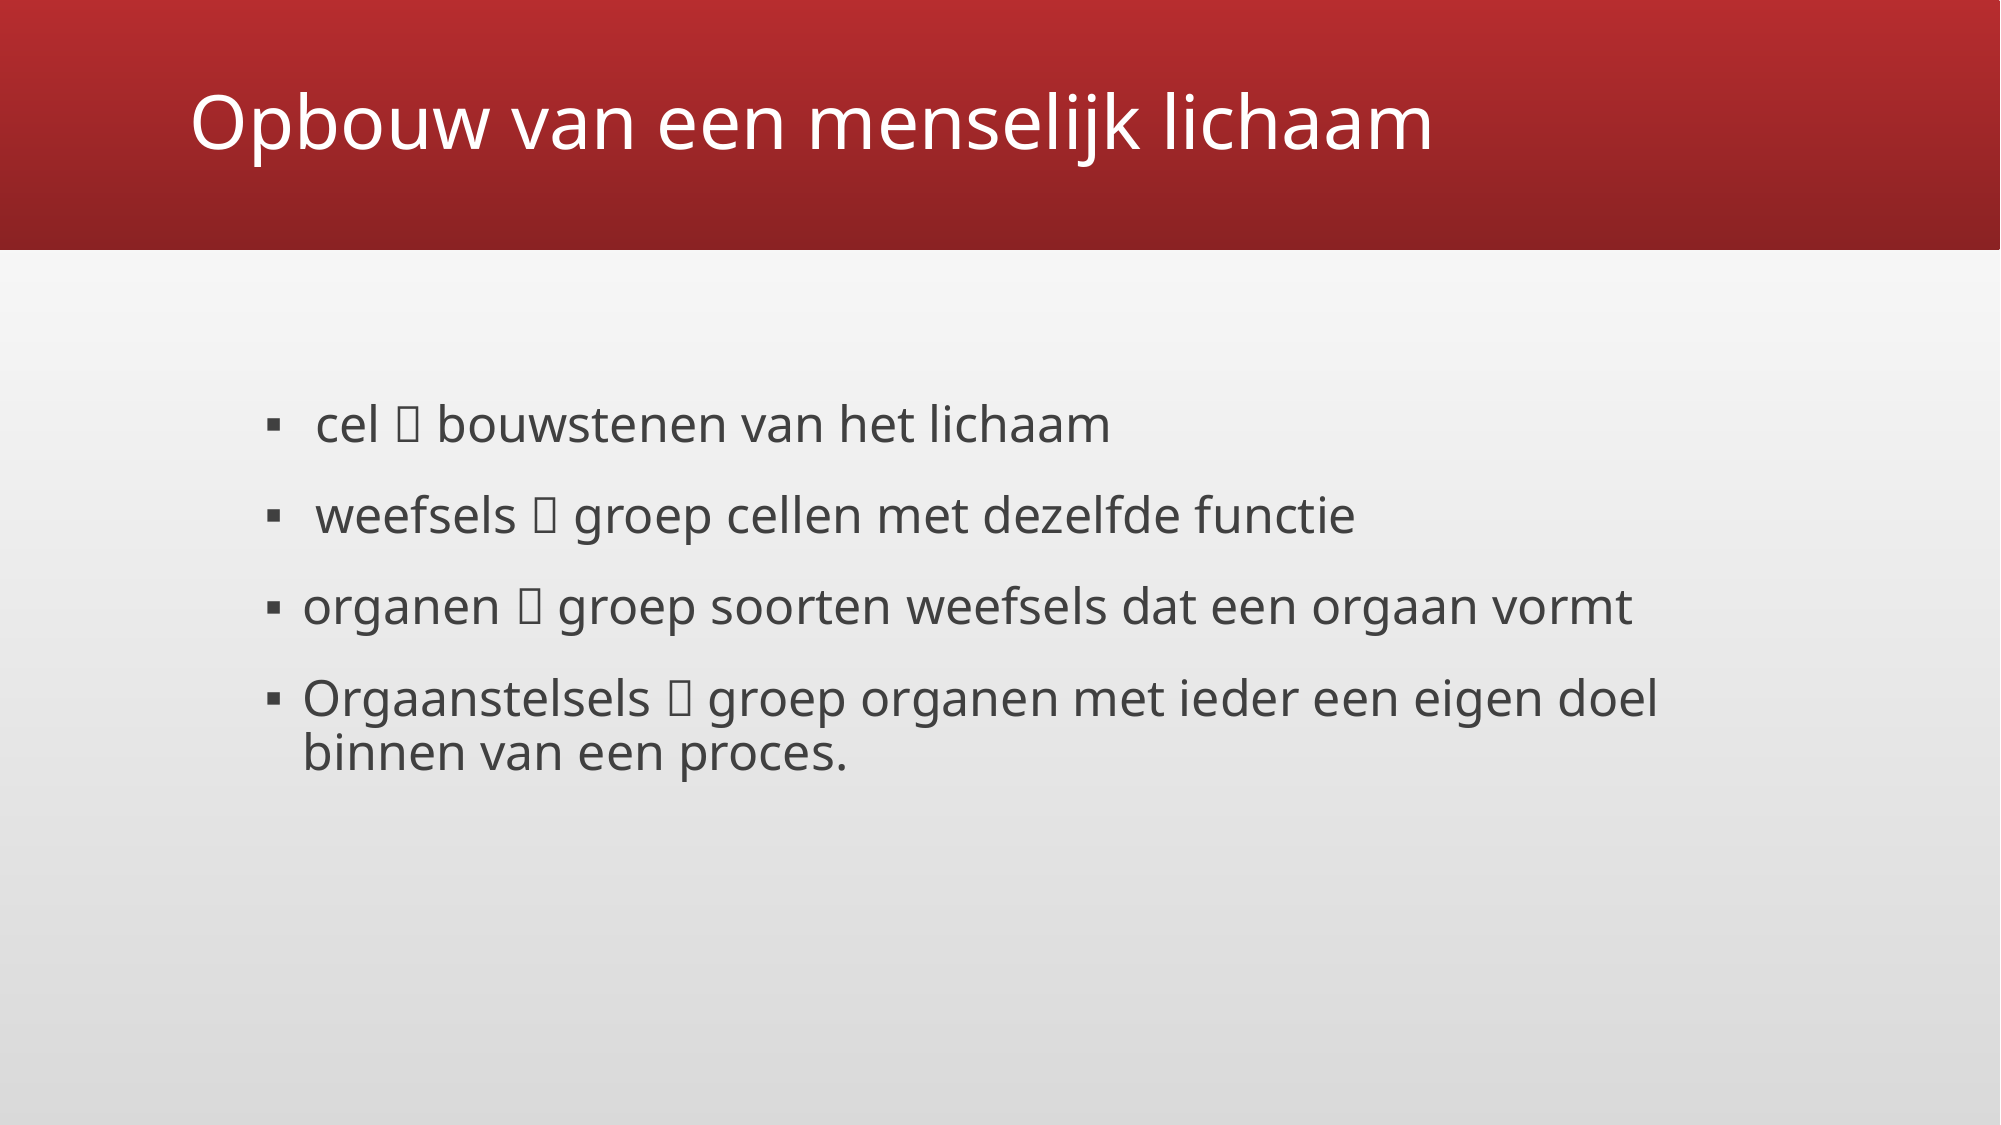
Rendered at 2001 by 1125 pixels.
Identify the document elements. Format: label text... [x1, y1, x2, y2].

list cel  bouwstenen van het lichaam weefsels  groep cellen met dezelfde functie organen  groep soorten weefsels dat een orgaan vormt Orgaanstelsels  groep organen met ieder een eigen doel binnen van een proces. [249, 299, 1750, 1050]
title Opbouw van een menselijk lichaam [174, 16, 1825, 234]
